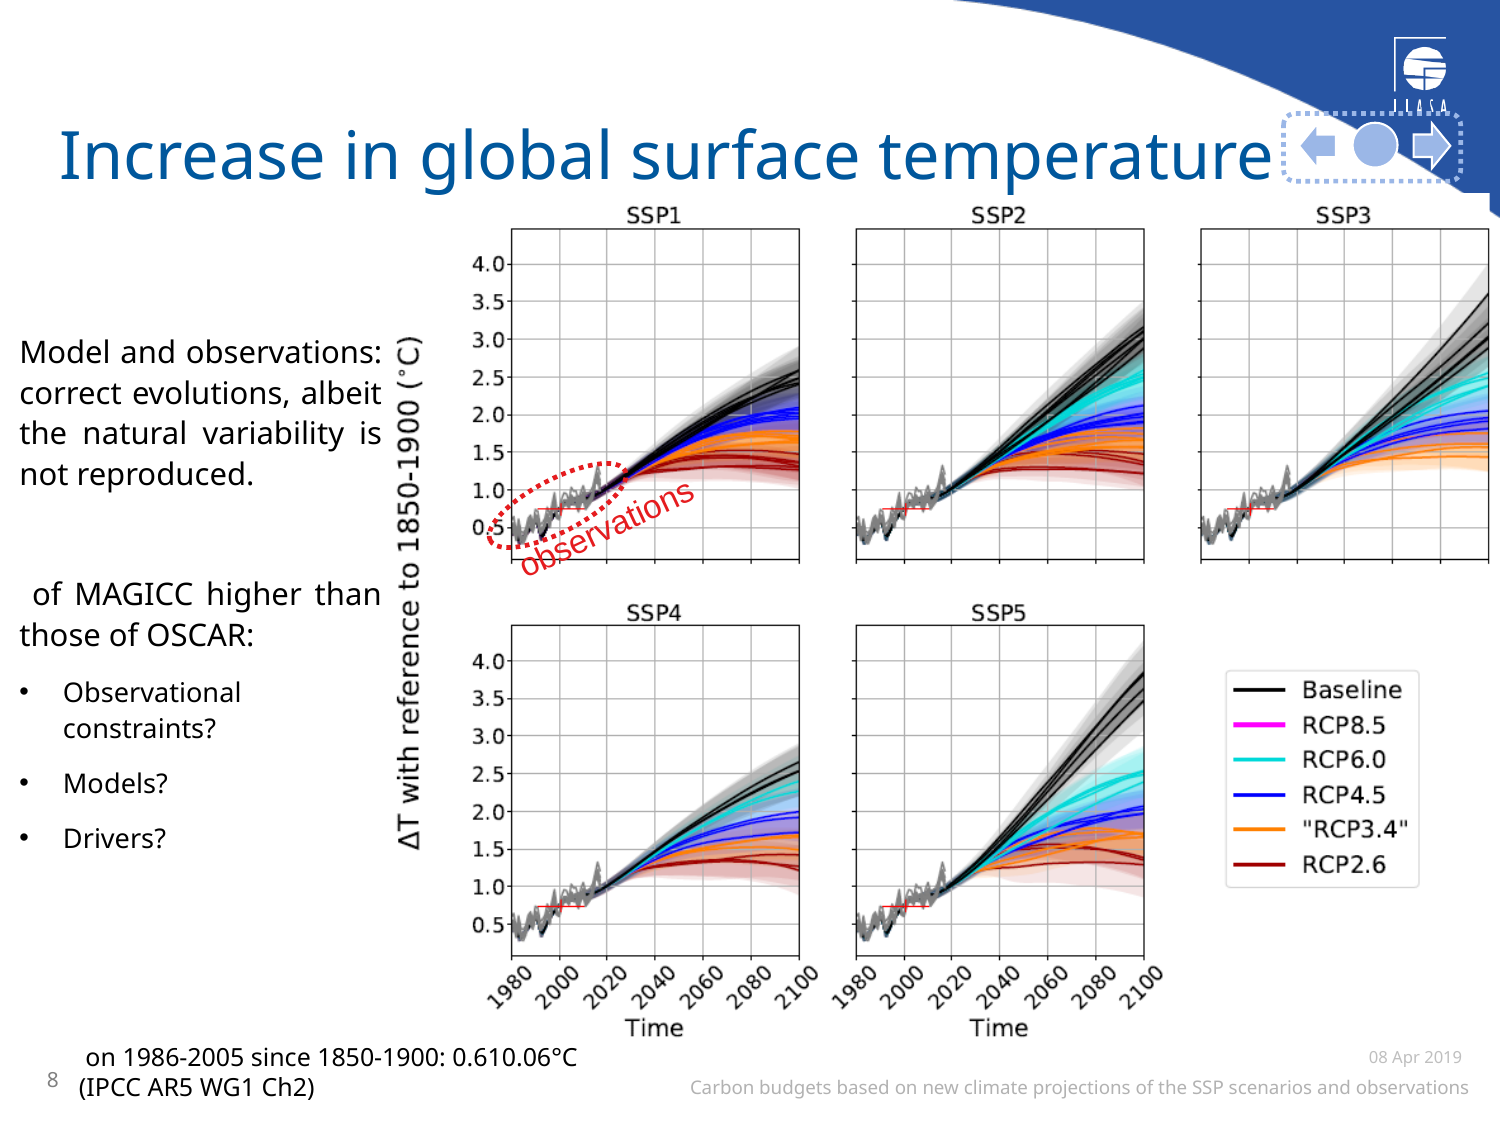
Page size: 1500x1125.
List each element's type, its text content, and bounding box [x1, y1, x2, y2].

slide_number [350, 1045, 1469, 1069]
footer Carbon budgets based on new climate projections of the SSP scenarios and observations [333, 1068, 1478, 1109]
title Increase in global surface temperature [44, 59, 1397, 257]
picture [0, 0, 1500, 1125]
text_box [1283, 113, 1461, 182]
slide_number 8 [31, 1042, 370, 1102]
